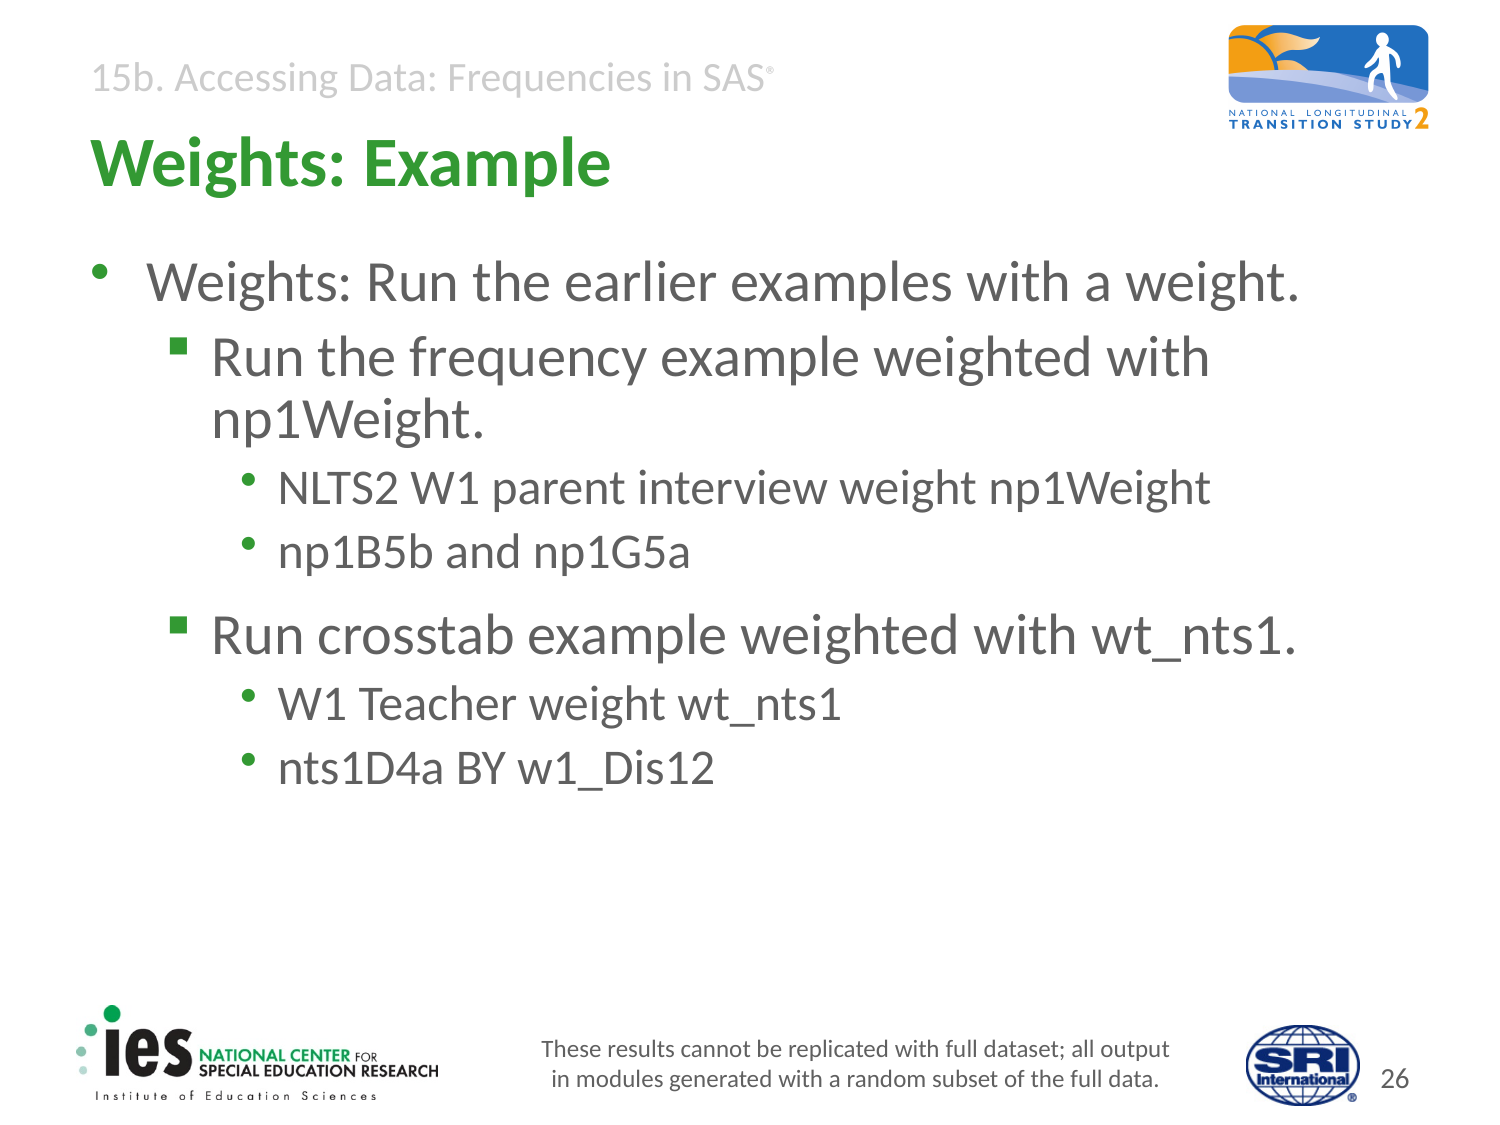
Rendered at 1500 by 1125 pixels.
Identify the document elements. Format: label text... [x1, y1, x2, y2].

footer These results cannot be replicated with full dataset; all output in modules generated with a random subset of the full data. [437, 1024, 1276, 1104]
title Weights: Example [74, 90, 1426, 226]
picture [76, 1005, 438, 1100]
slide_number 25 [1321, 1051, 1426, 1125]
picture [1246, 1025, 1360, 1106]
list Weights: Run the earlier examples with a weight. Run the frequency example weighted with np1Weight. NLTS2 W1 parent interview weight np1Weight np1B5b and np1G5a Run crosstab example weighted with wt_nts1. W1 Teacher weight wt_nts1 nts1D4a BY w1_Dis12 [74, 243, 1426, 987]
